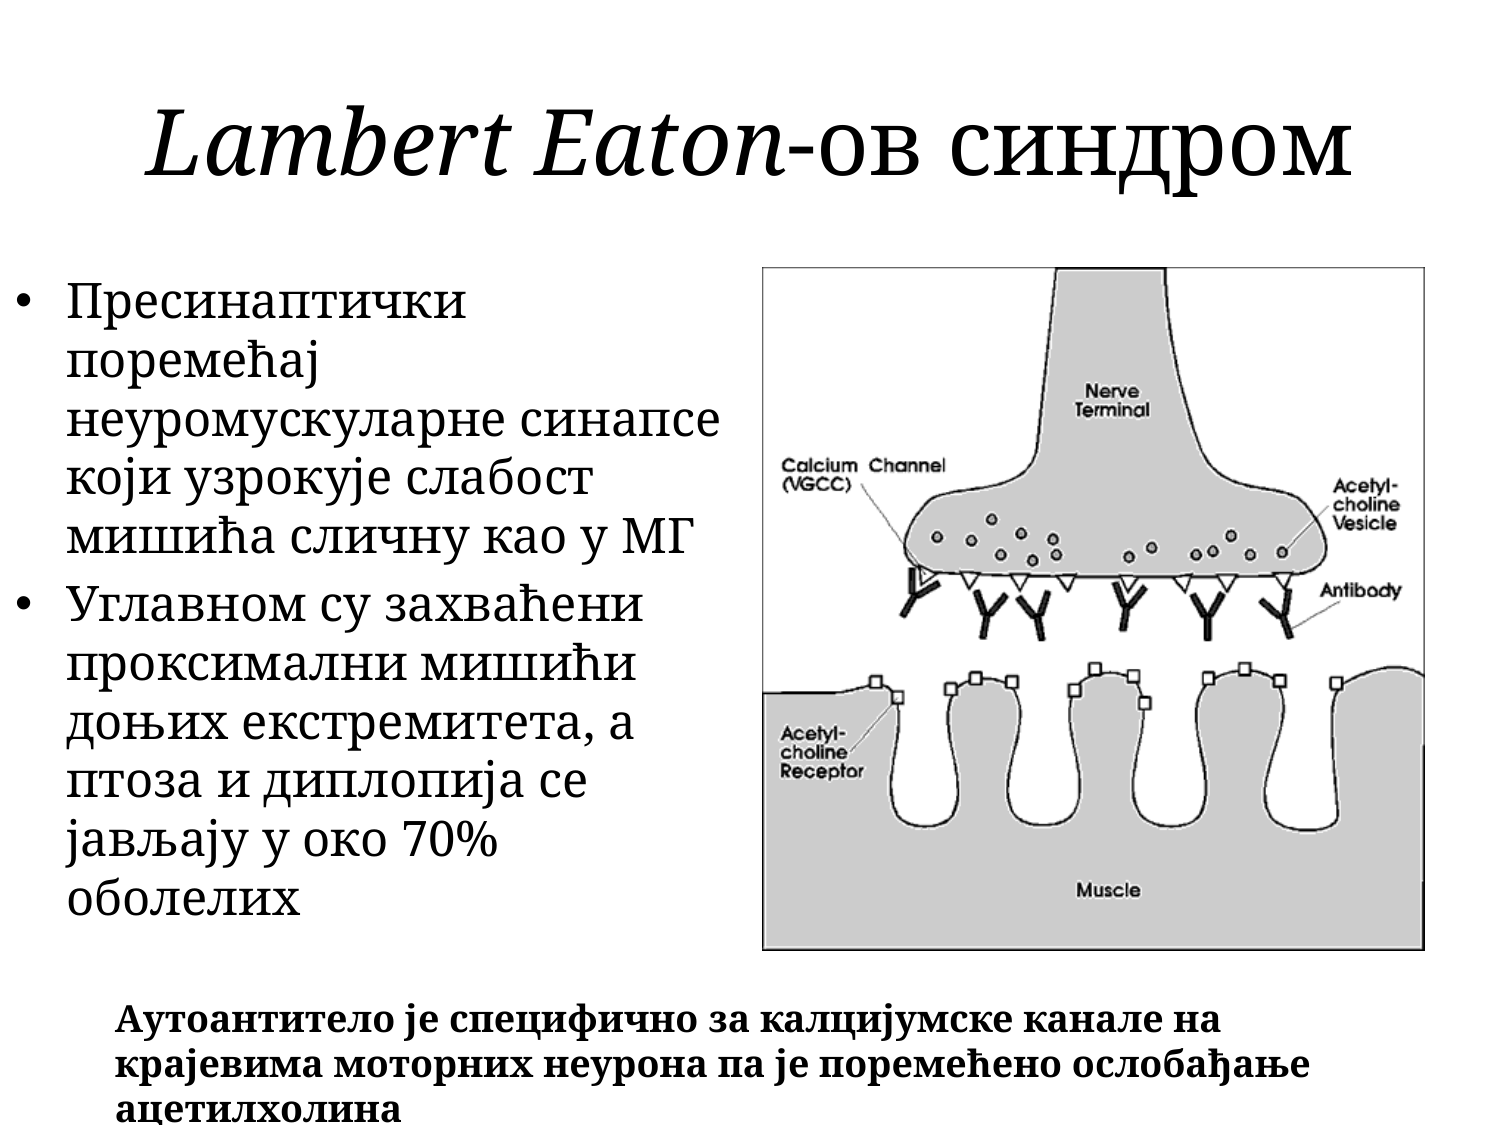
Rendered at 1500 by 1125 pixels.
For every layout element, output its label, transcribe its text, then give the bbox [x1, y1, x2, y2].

list Пресинаптички поремећај неуромускуларне синапсе који узрокује слабост мишића сличну као у МГ Углавном су захваћени проксимални мишићи доњих екстремитета, а птоза и диплопија се јављају у око 70% оболелих [0, 262, 738, 965]
text_box Аутоантитело је специфично за калцијумске канале на крајевима моторних неурона па је поремећено ослобађање ацетилхолина [100, 987, 1424, 1125]
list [762, 266, 1426, 951]
title Lambert Eaton-ов синдром [75, 45, 1425, 233]
